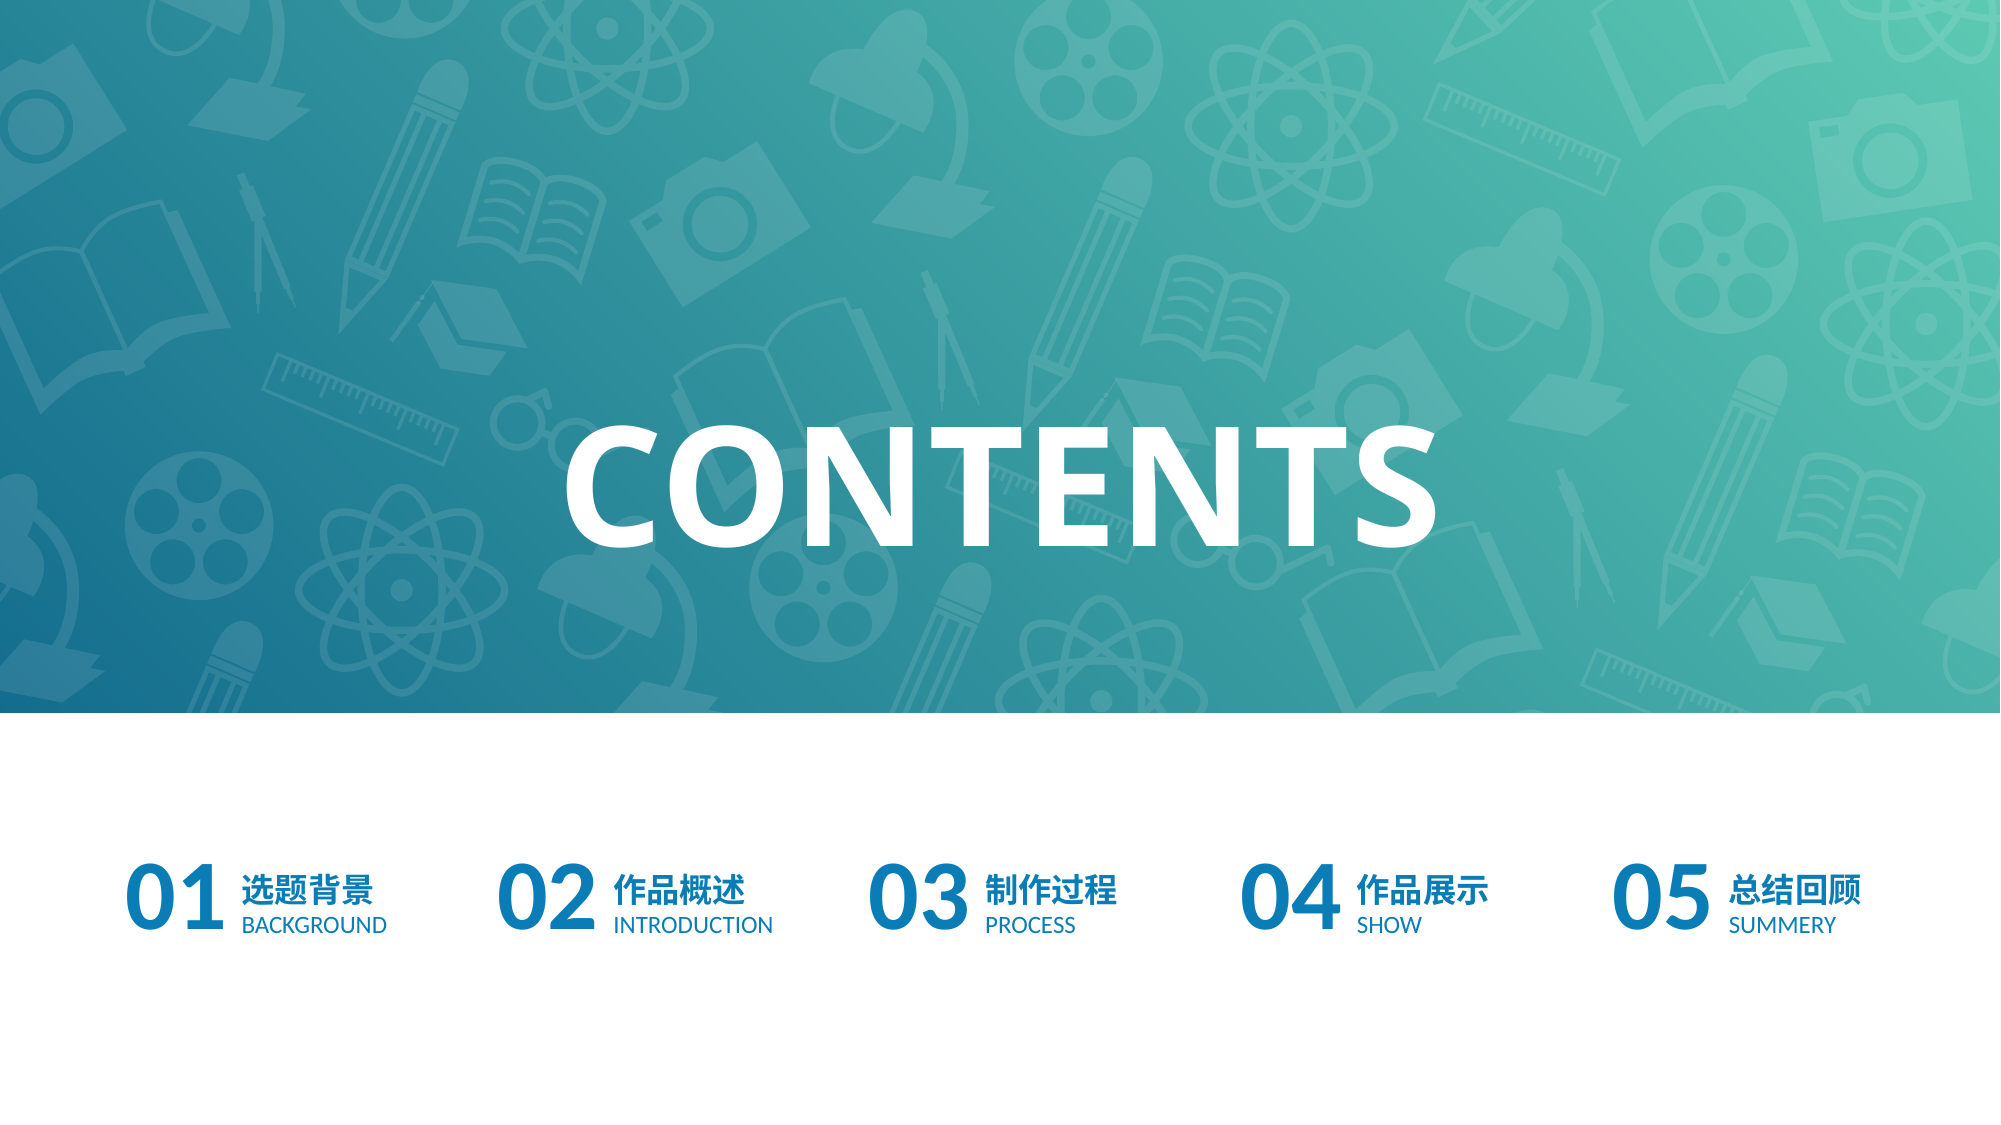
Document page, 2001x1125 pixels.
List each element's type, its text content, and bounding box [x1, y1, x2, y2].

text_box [1596, 821, 1969, 958]
list CONTENTS [102, 394, 1898, 603]
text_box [853, 821, 1225, 958]
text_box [481, 821, 853, 958]
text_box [1225, 821, 1596, 958]
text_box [109, 821, 481, 958]
